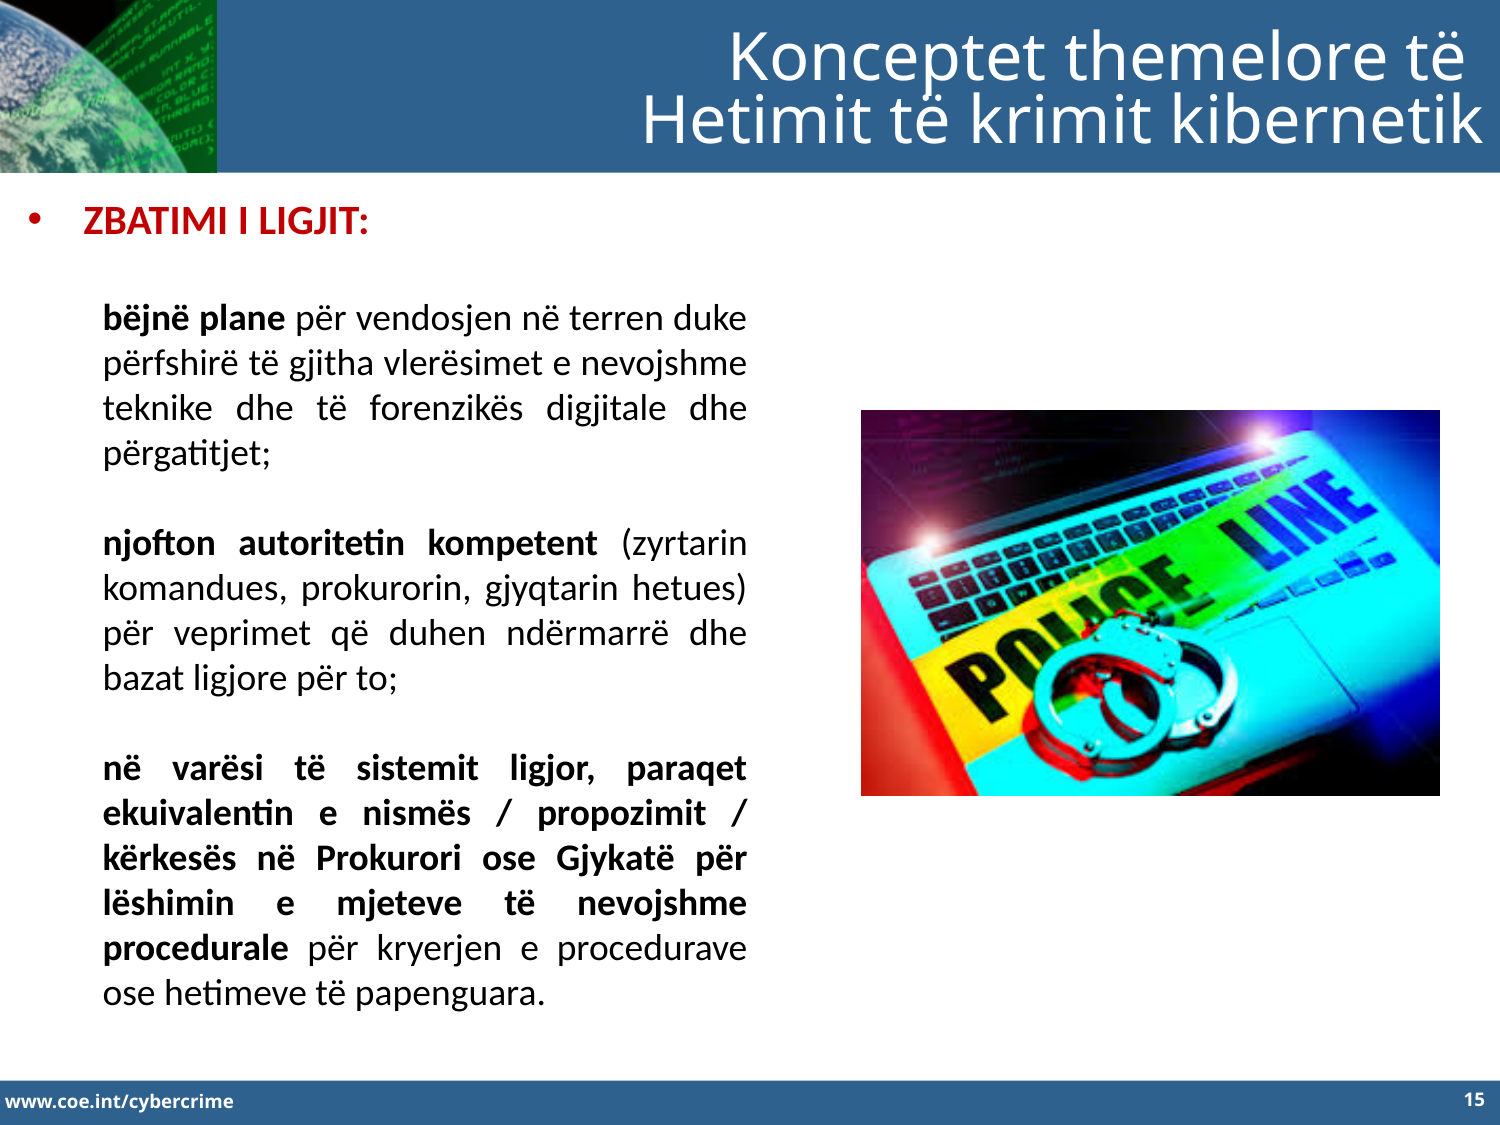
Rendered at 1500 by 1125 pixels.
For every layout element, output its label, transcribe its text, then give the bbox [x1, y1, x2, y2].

text_box Konceptet themelore të Hetimit të krimit kibernetik [359, 16, 1500, 169]
text_box ZBATIMI I LIGJIT: bëjnë plane për vendosjen në terren duke përfshirë të gjitha vlerësimet e nevojshme teknike dhe të forenzikës digjitale dhe përgatitjet; njofton autoritetin kompetent (zyrtarin komandues, prokurorin, gjyqtarin hetues) për veprimet që duhen ndërmarrë dhe bazat ligjore për to; në varësi të sistemit ligjor, paraqet ekuivalentin e nismës / propozimit / kërkesës në Prokurori ose Gjykatë për lëshimin e mjeteve të nevojshme procedurale për kryerjen e procedurave ose hetimeve të papenguara. [12, 185, 763, 1021]
picture [0, 1, 217, 173]
picture [860, 410, 1440, 796]
slide_number 15 [1149, 1079, 1500, 1125]
